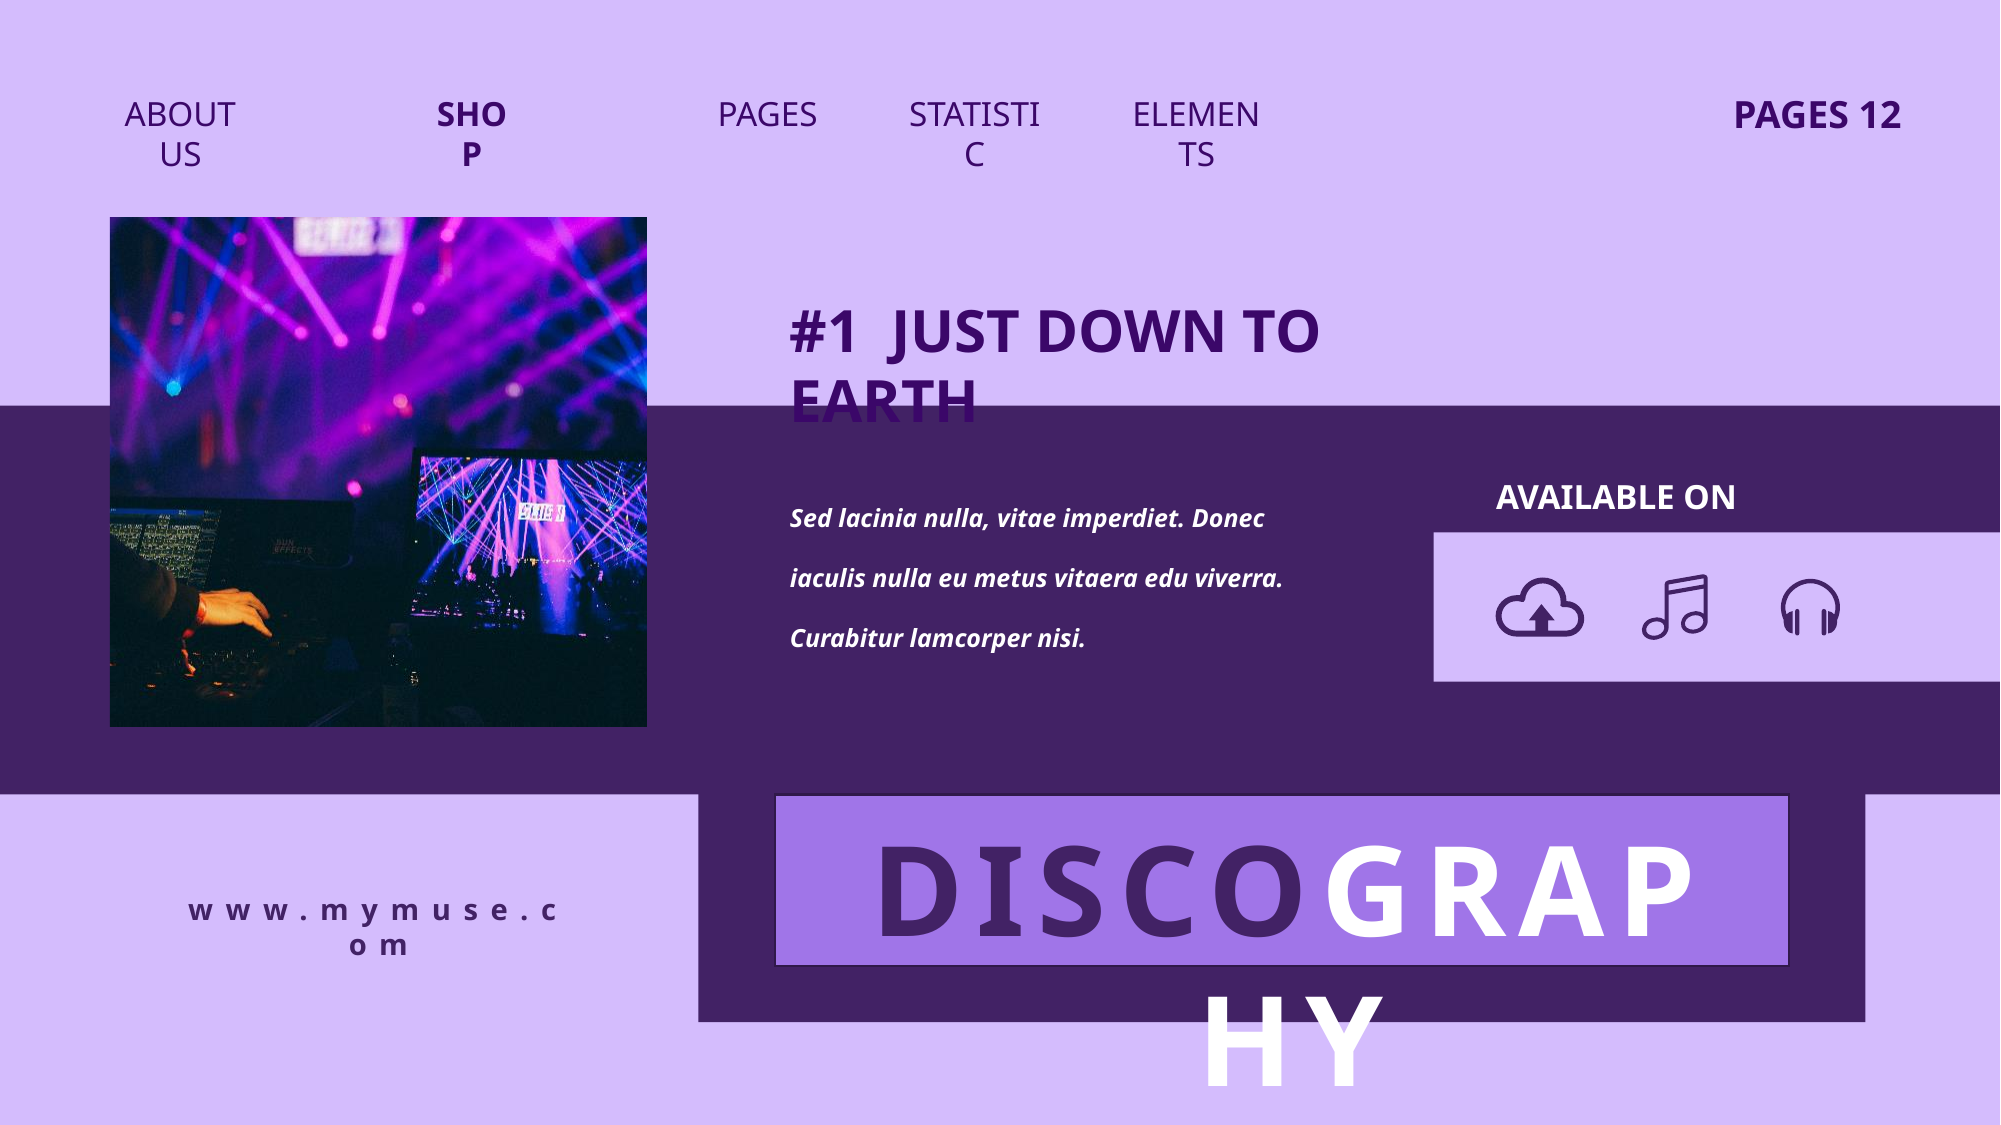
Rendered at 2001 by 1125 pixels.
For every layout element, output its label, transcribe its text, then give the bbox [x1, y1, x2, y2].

text_box www.mymuse.com [158, 884, 599, 969]
text_box [0, 405, 2000, 795]
text_box Sed lacinia nulla, vitae imperdiet. Donec iaculis nulla eu metus vitaera edu viverra. Curabitur lamcorper nisi. [775, 465, 1354, 660]
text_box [775, 794, 1789, 971]
text_box PAGES 12 [1718, 83, 1917, 144]
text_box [95, 86, 1285, 142]
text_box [1779, 578, 1842, 636]
text_box [697, 791, 1867, 1023]
text_box [1495, 577, 1585, 637]
text_box [0, 795, 2000, 1125]
text_box #1 JUST DOWN TO EARTH [775, 287, 1434, 442]
text_box [0, 0, 2000, 405]
picture [109, 217, 647, 727]
text_box AVAILABLE ON [1481, 428, 1779, 524]
text_box [1641, 574, 1708, 640]
text_box [1433, 531, 2000, 683]
